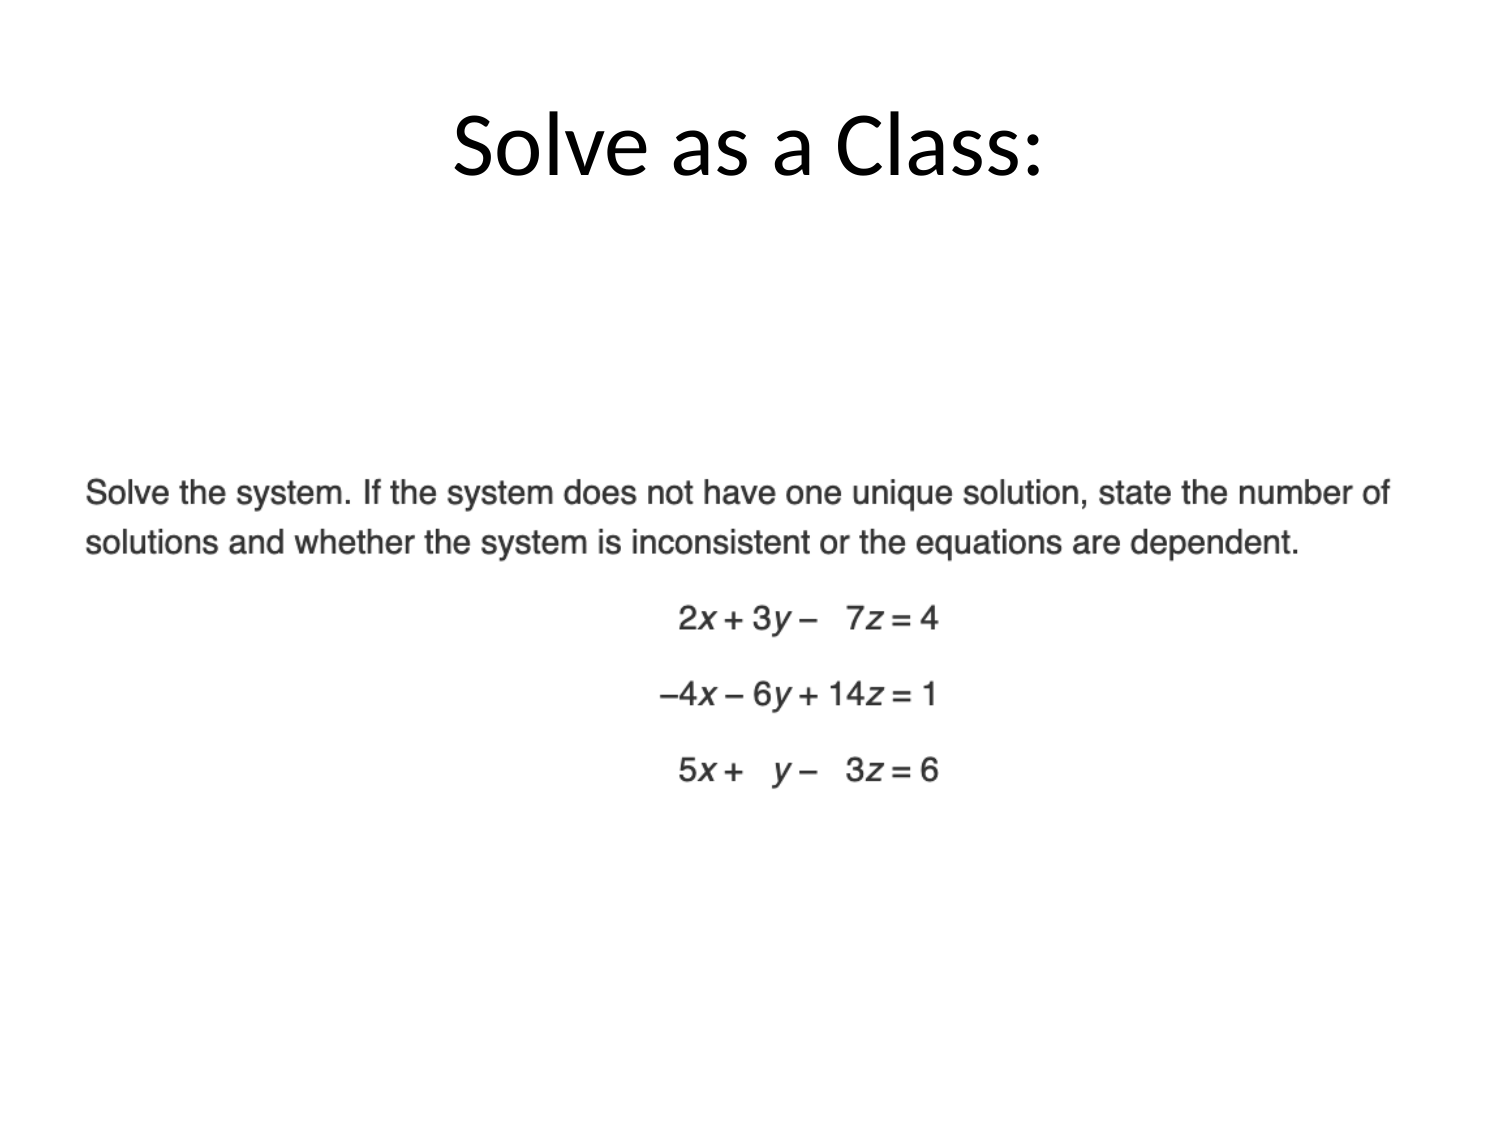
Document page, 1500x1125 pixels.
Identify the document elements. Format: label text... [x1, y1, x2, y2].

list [74, 262, 1426, 1006]
title Solve as a Class: [75, 45, 1425, 233]
